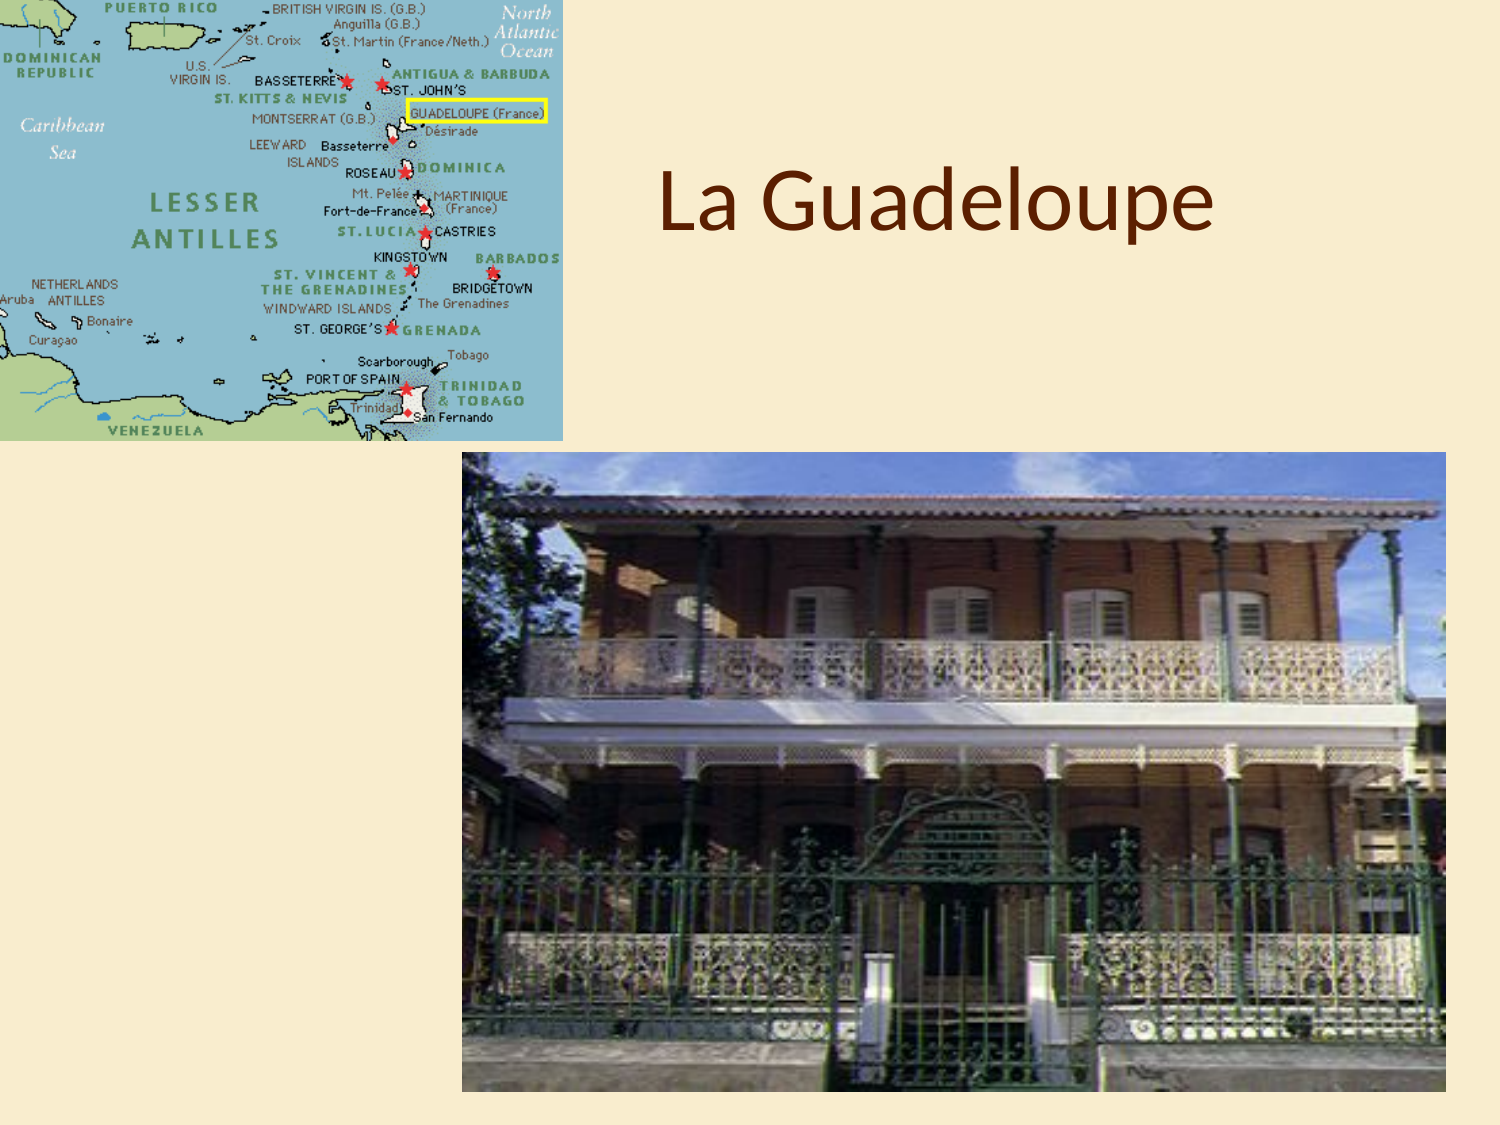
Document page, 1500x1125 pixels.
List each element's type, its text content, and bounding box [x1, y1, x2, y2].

picture [462, 452, 1447, 1092]
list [0, 0, 563, 441]
title La Guadeloupe [575, 62, 1300, 325]
